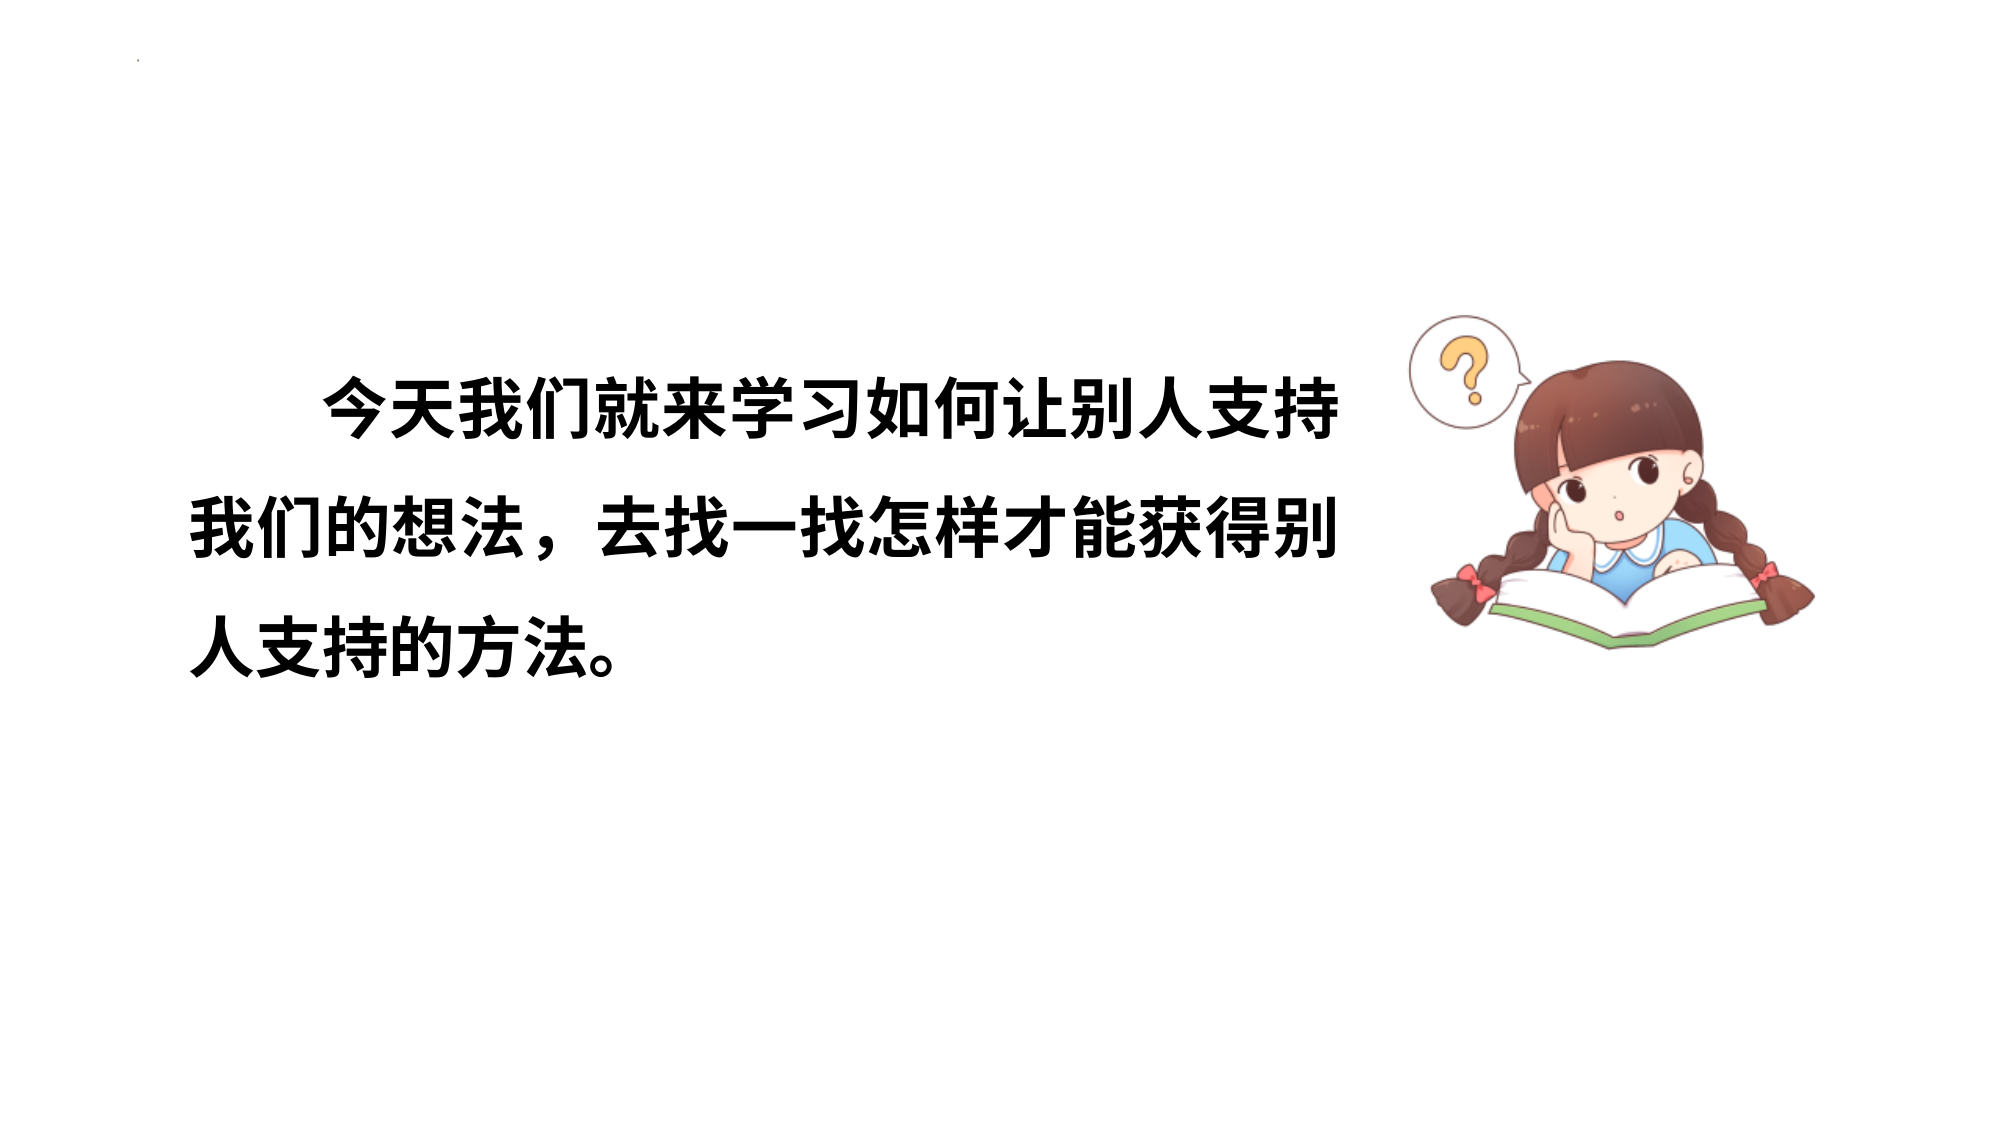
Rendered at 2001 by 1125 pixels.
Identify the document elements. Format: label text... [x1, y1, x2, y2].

picture [1397, 270, 1826, 701]
text_box 今天我们就来学习如何让别人支持我们的想法，去找一找怎样才能获得别人支持的方法。 [173, 319, 1356, 694]
